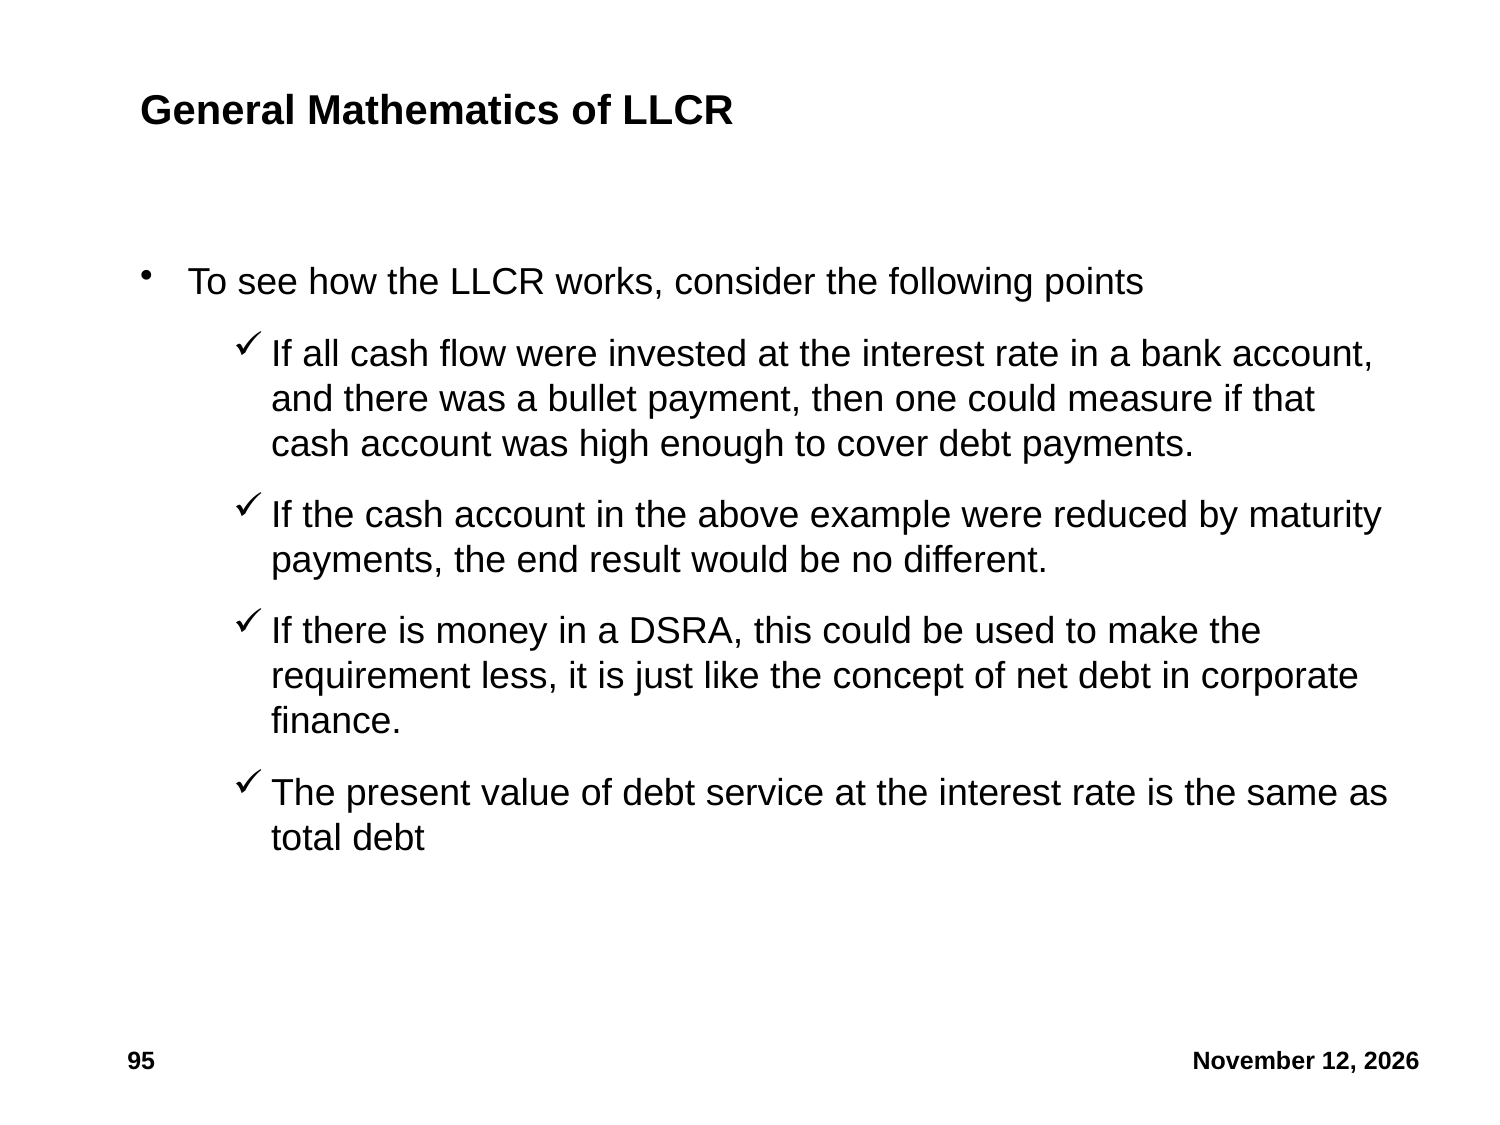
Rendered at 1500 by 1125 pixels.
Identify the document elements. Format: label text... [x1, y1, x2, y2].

list To see how the LLCR works, consider the following points If all cash flow were invested at the interest rate in a bank account, and there was a bullet payment, then one could measure if that cash account was high enough to cover debt payments. If the cash account in the above example were reduced by maturity payments, the end result would be no different. If there is money in a DSRA, this could be used to make the requirement less, it is just like the concept of net debt in corporate finance. The present value of debt service at the interest rate is the same as total debt [124, 249, 1413, 1001]
title General Mathematics of LLCR [124, 74, 1376, 226]
